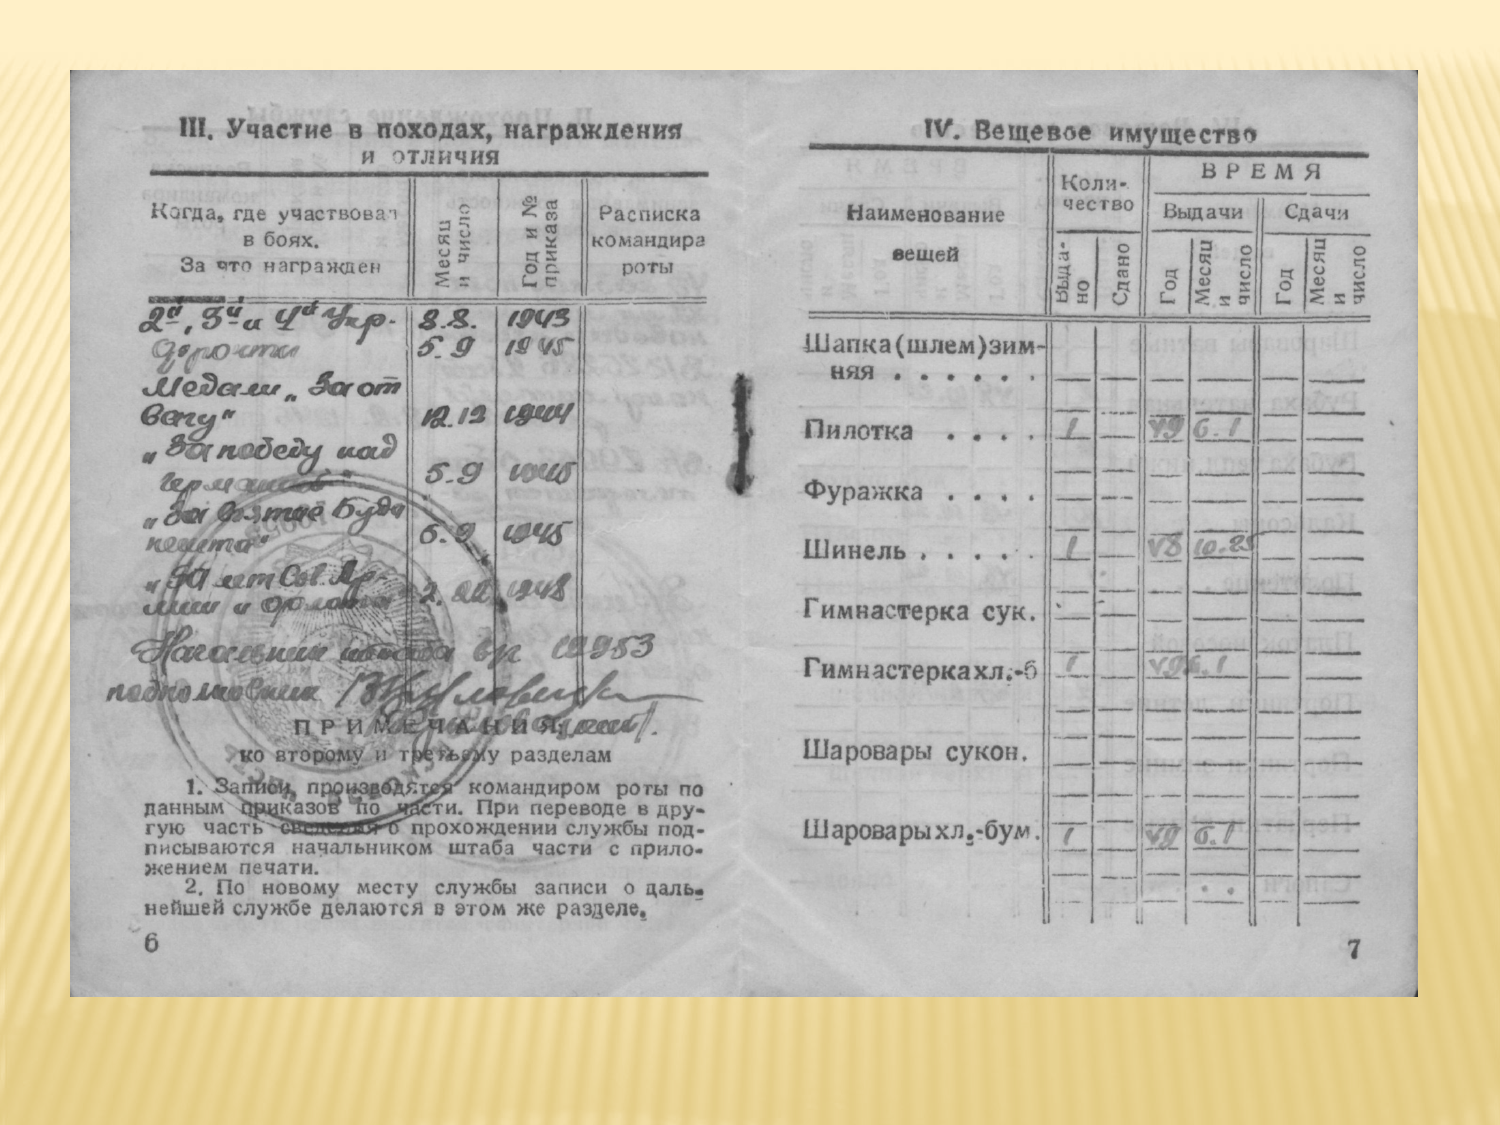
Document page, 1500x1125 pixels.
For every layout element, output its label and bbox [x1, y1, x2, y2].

picture [70, 70, 1419, 997]
